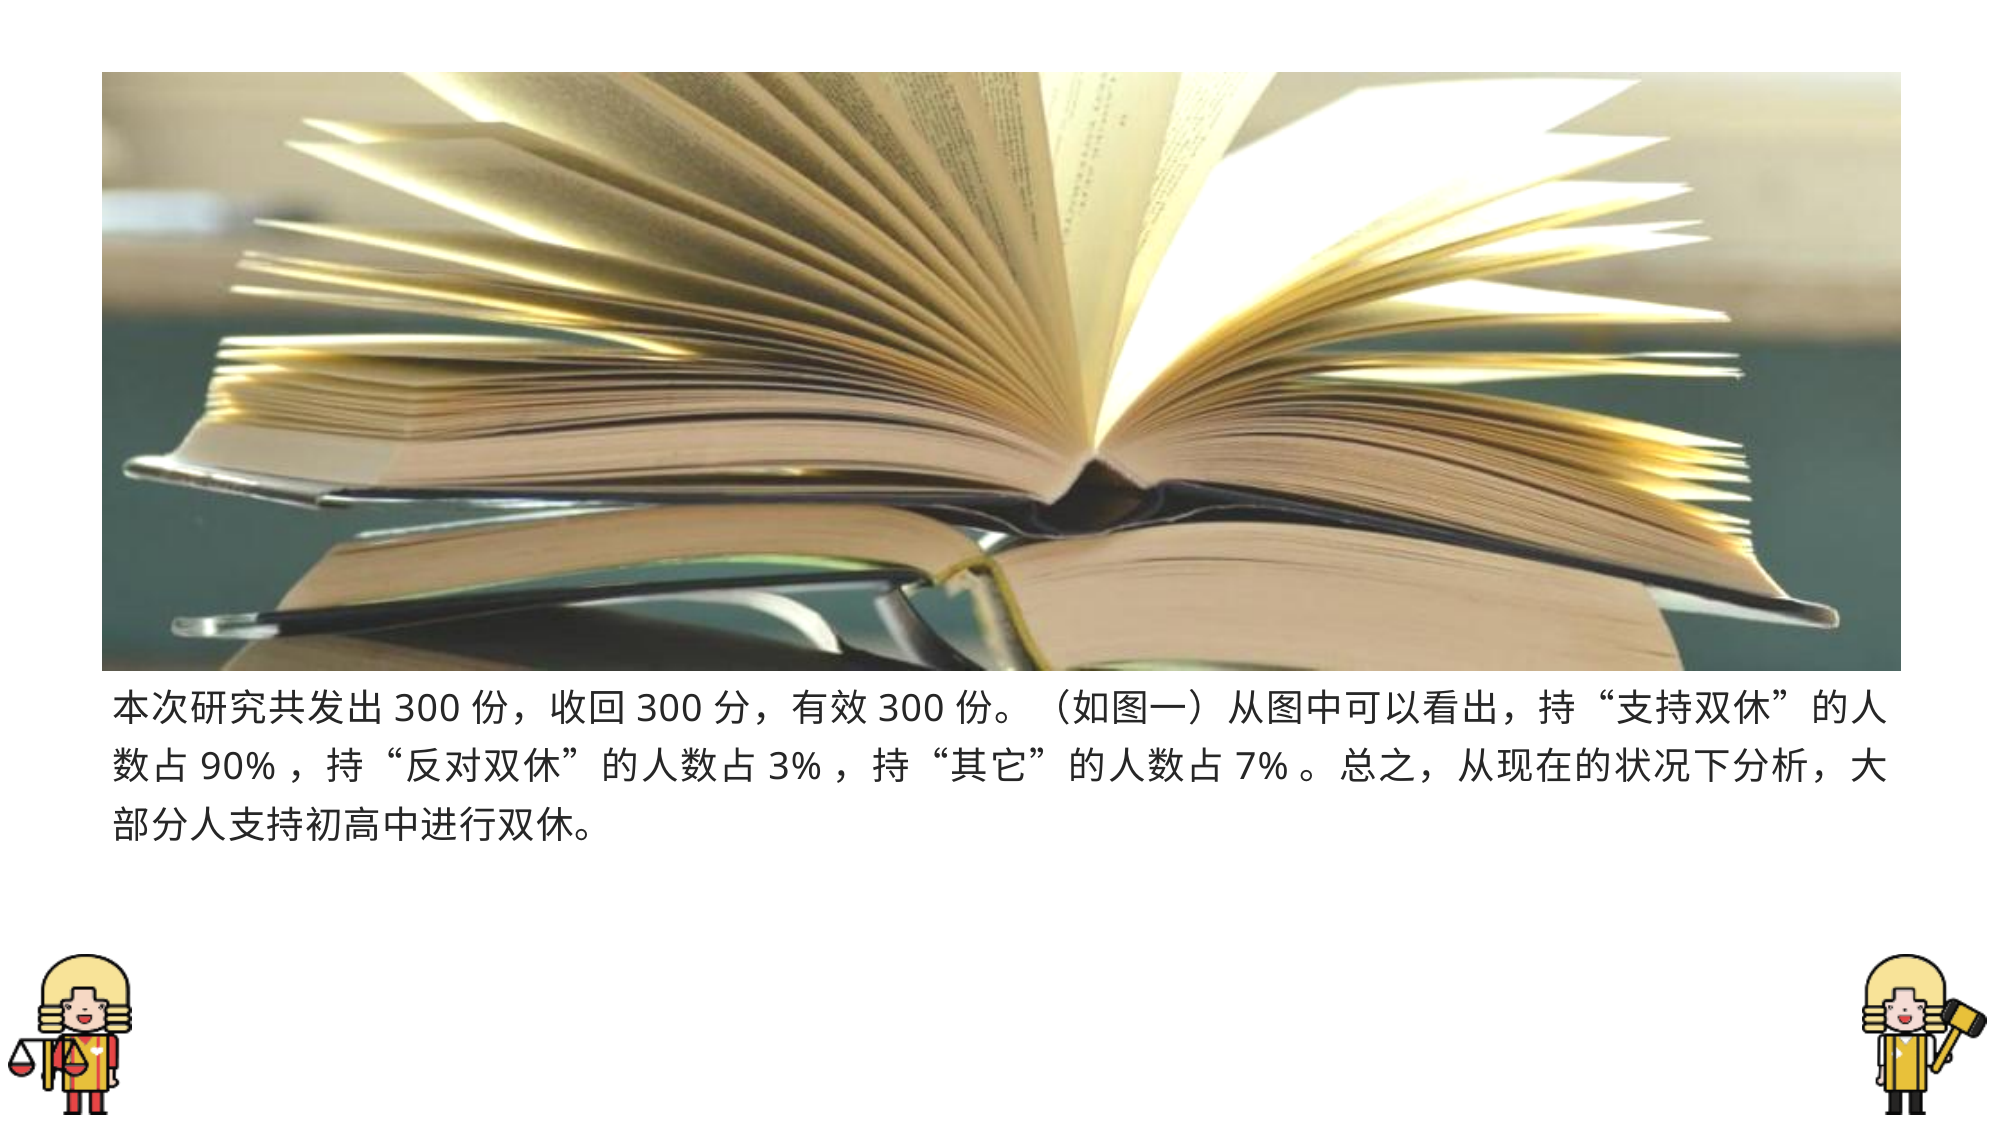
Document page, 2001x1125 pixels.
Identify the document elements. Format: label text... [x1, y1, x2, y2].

picture [1862, 954, 1987, 1115]
text_box 本次研究共发出300份，收回300分，有效300份。（如图一）从图中可以看出，持“支持双休”的人数占90%，持“反对双休”的人数占3%，持“其它”的人数占7%。总之，从现在的状况下分析，大部分人支持初高中进行双休。 [100, 671, 1901, 842]
picture [100, 72, 1901, 671]
picture [8, 954, 132, 1115]
text_box [99, 735, 1900, 829]
